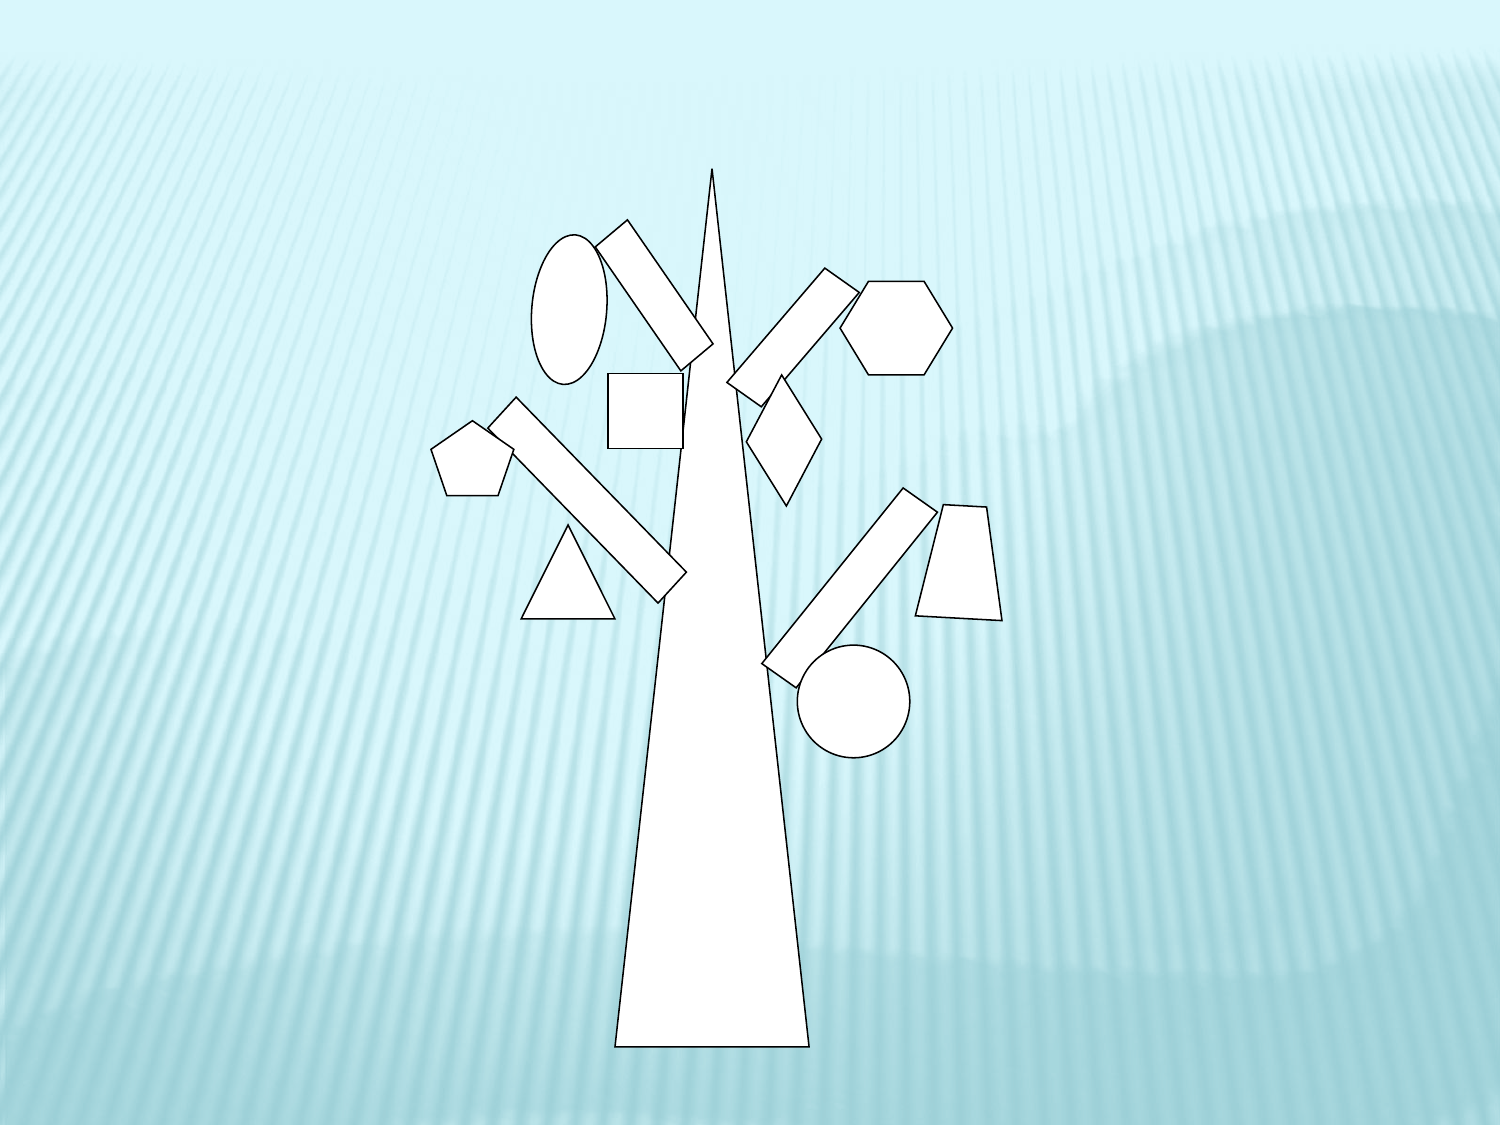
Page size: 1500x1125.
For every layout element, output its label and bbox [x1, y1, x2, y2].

text_box [0, 0, 1500, 1125]
